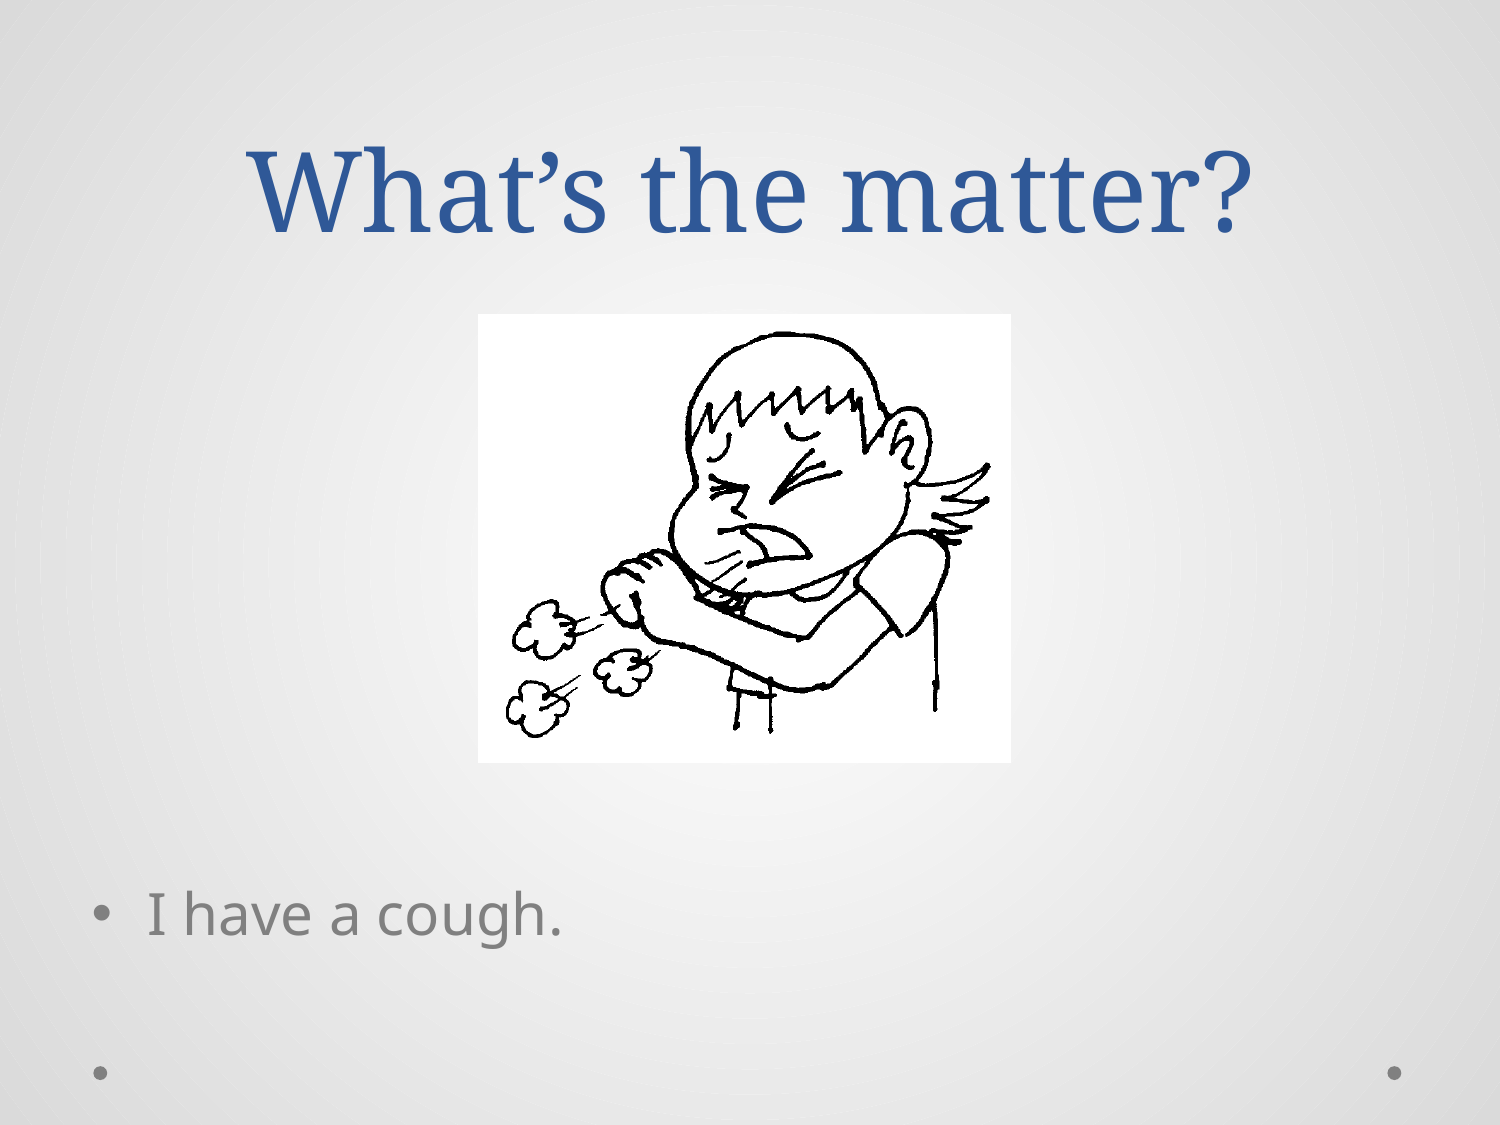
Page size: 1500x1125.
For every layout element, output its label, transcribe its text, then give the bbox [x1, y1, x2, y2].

picture [477, 314, 1011, 763]
title What’s the matter? [75, 0, 1425, 263]
list I have a cough. [76, 869, 1427, 970]
